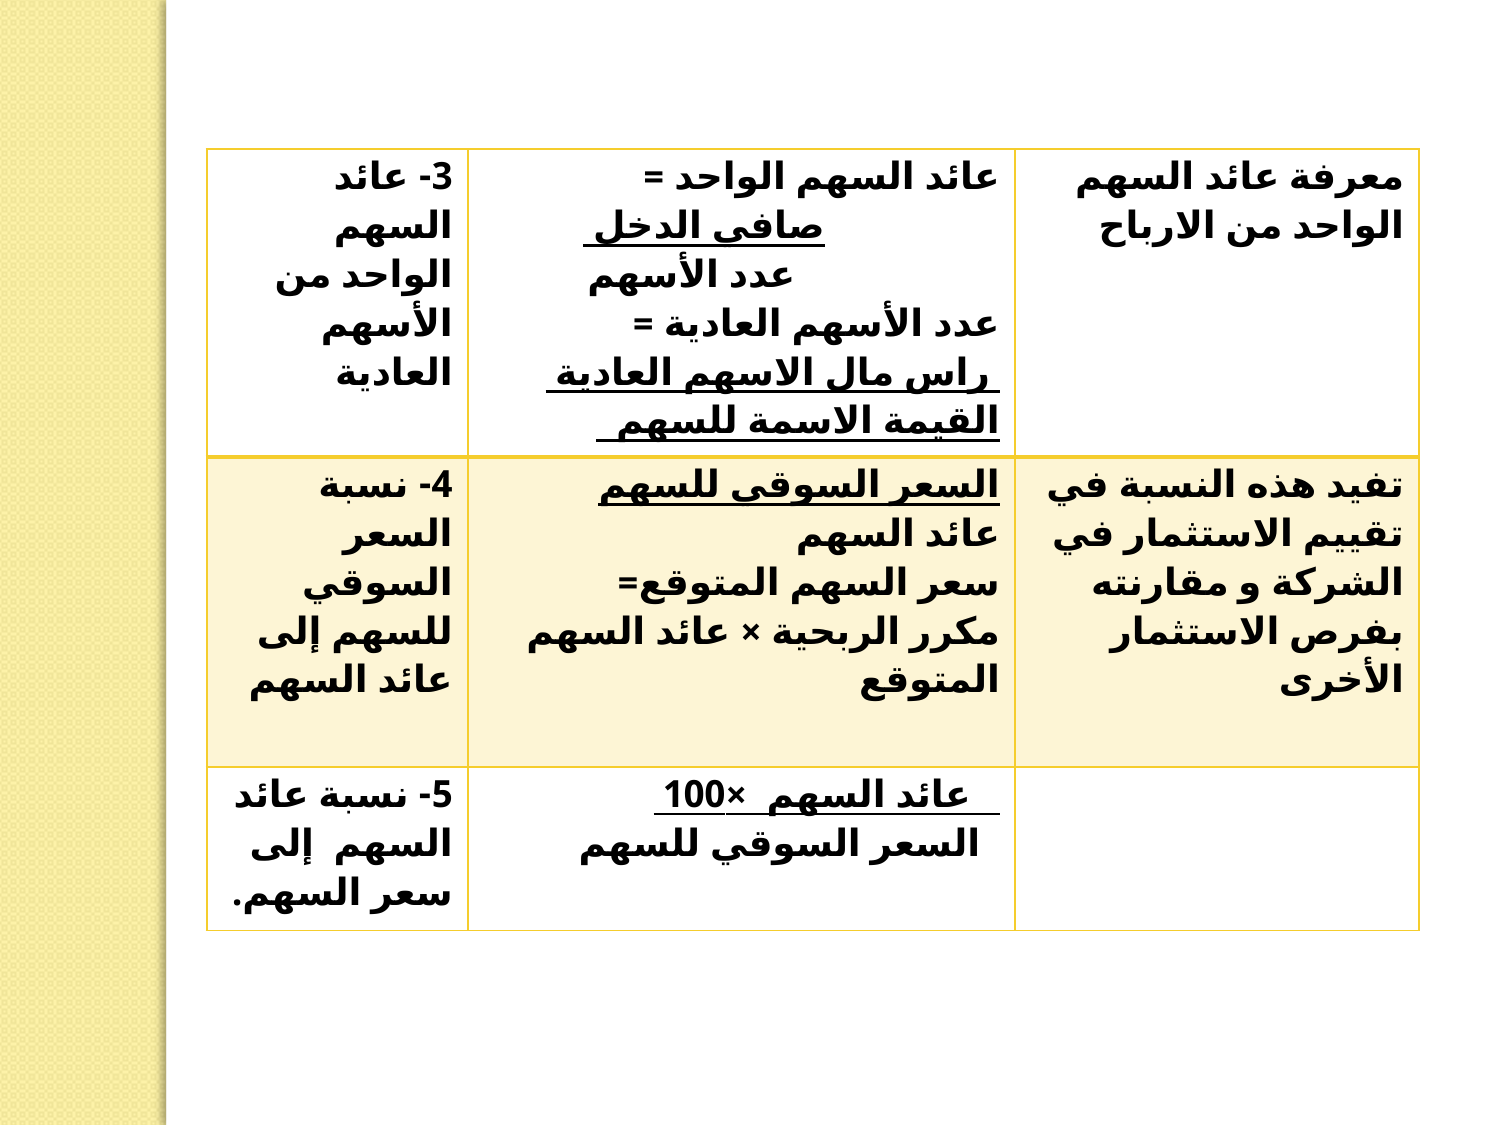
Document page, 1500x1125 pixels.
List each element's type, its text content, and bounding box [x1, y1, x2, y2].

table_header 3- عائد السهم الواحد من الأسهم العادية [208, 150, 467, 455]
table_cell السعر السوقي للسهم عائد السهم سعر السهم المتوقع= مكرر الربحية × عائد السهم المتوقع [469, 459, 1014, 766]
table_cell 4- نسبة السعر السوقي للسهم إلى عائد السهم [208, 459, 467, 766]
table_cell [1016, 768, 1418, 930]
table_cell عائد السهم ×100 السعر السوقي للسهم [469, 768, 1014, 930]
table_header عائد السهم الواحد = صافي الدخل عدد الأسهم عدد الأسهم العادية = راس مال الاسهم العادية القيمة الاسمة للسهم [469, 150, 1014, 455]
table_cell تفيد هذه النسبة في تقييم الاستثمار في الشركة و مقارنته بفرص الاستثمار الأخرى [1016, 459, 1418, 766]
table_header معرفة عائد السهم الواحد من الارباح [1016, 150, 1418, 455]
table_cell 5- نسبة عائد السهم إلى سعر السهم. [208, 768, 467, 930]
